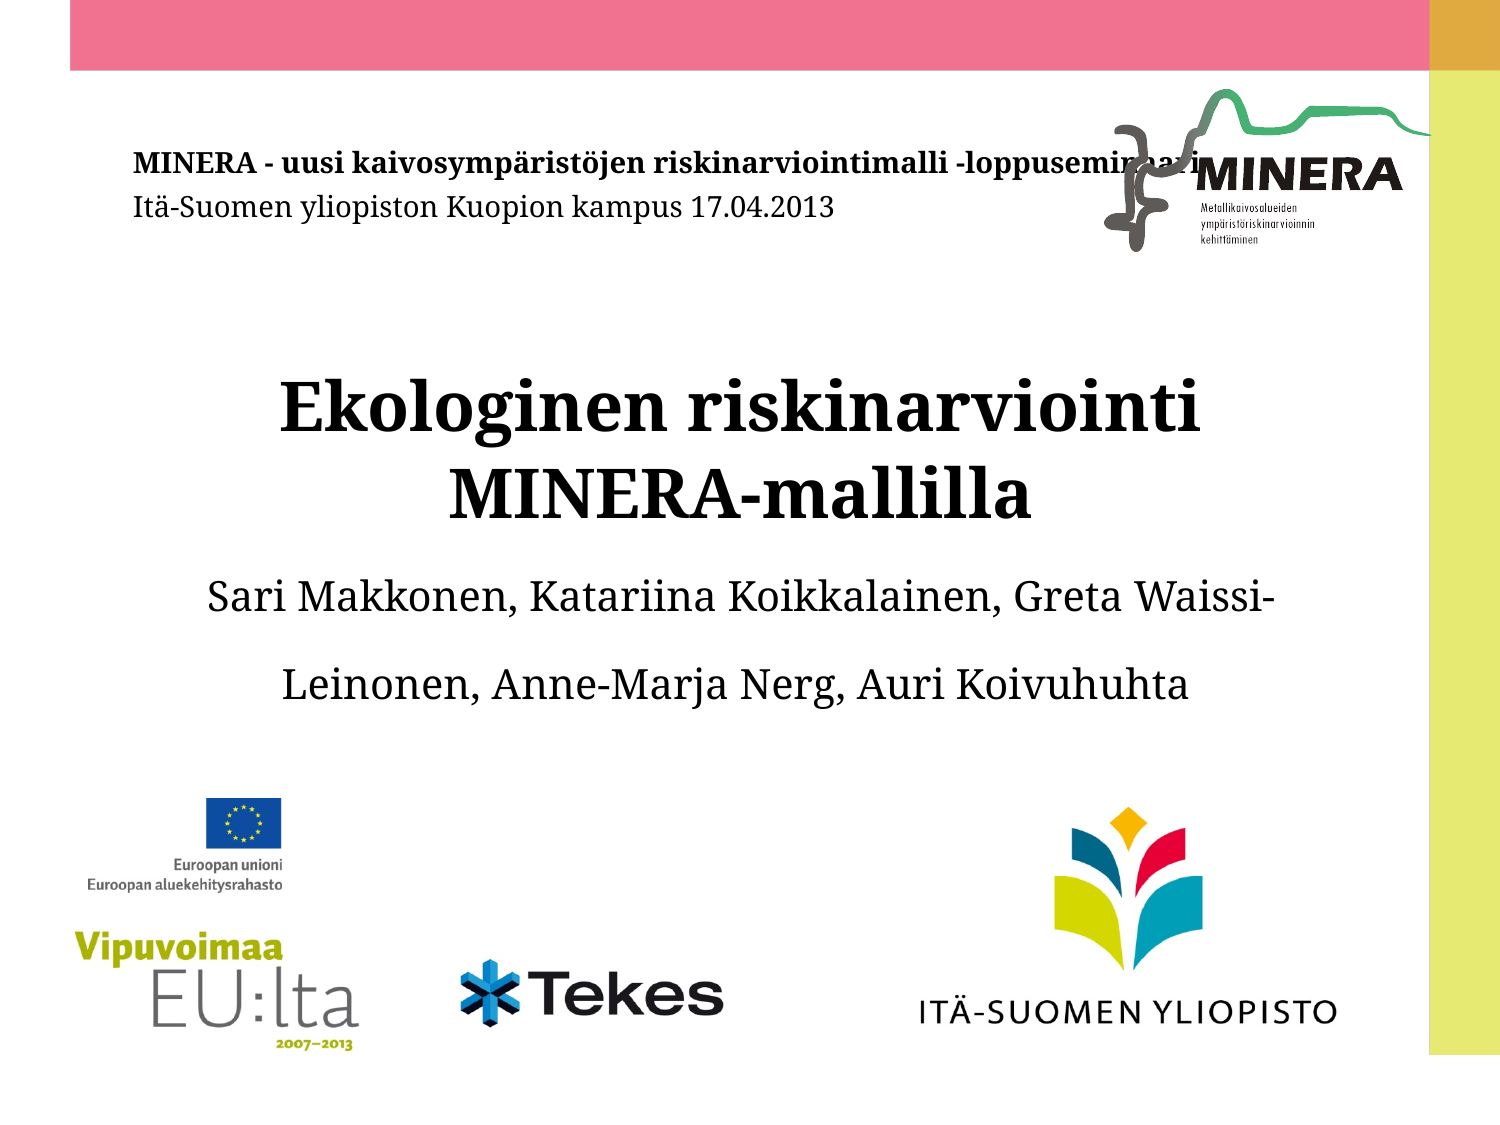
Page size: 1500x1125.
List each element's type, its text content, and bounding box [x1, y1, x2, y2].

title Ekologinen riskinarviointi MINERA-mallilla Sari Makkonen, Katariina Koikkalainen, Greta Waissi-Leinonen, Anne-Marja Nerg, Auri Koivuhuhta [100, 349, 1383, 705]
picture [29, 0, 1500, 1064]
subtitle MINERA - uusi kaivosympäristöjen riskinarviointimalli -loppuseminaari Itä-Suomen yliopiston Kuopion kampus 17.04.2013 [117, 136, 1099, 244]
